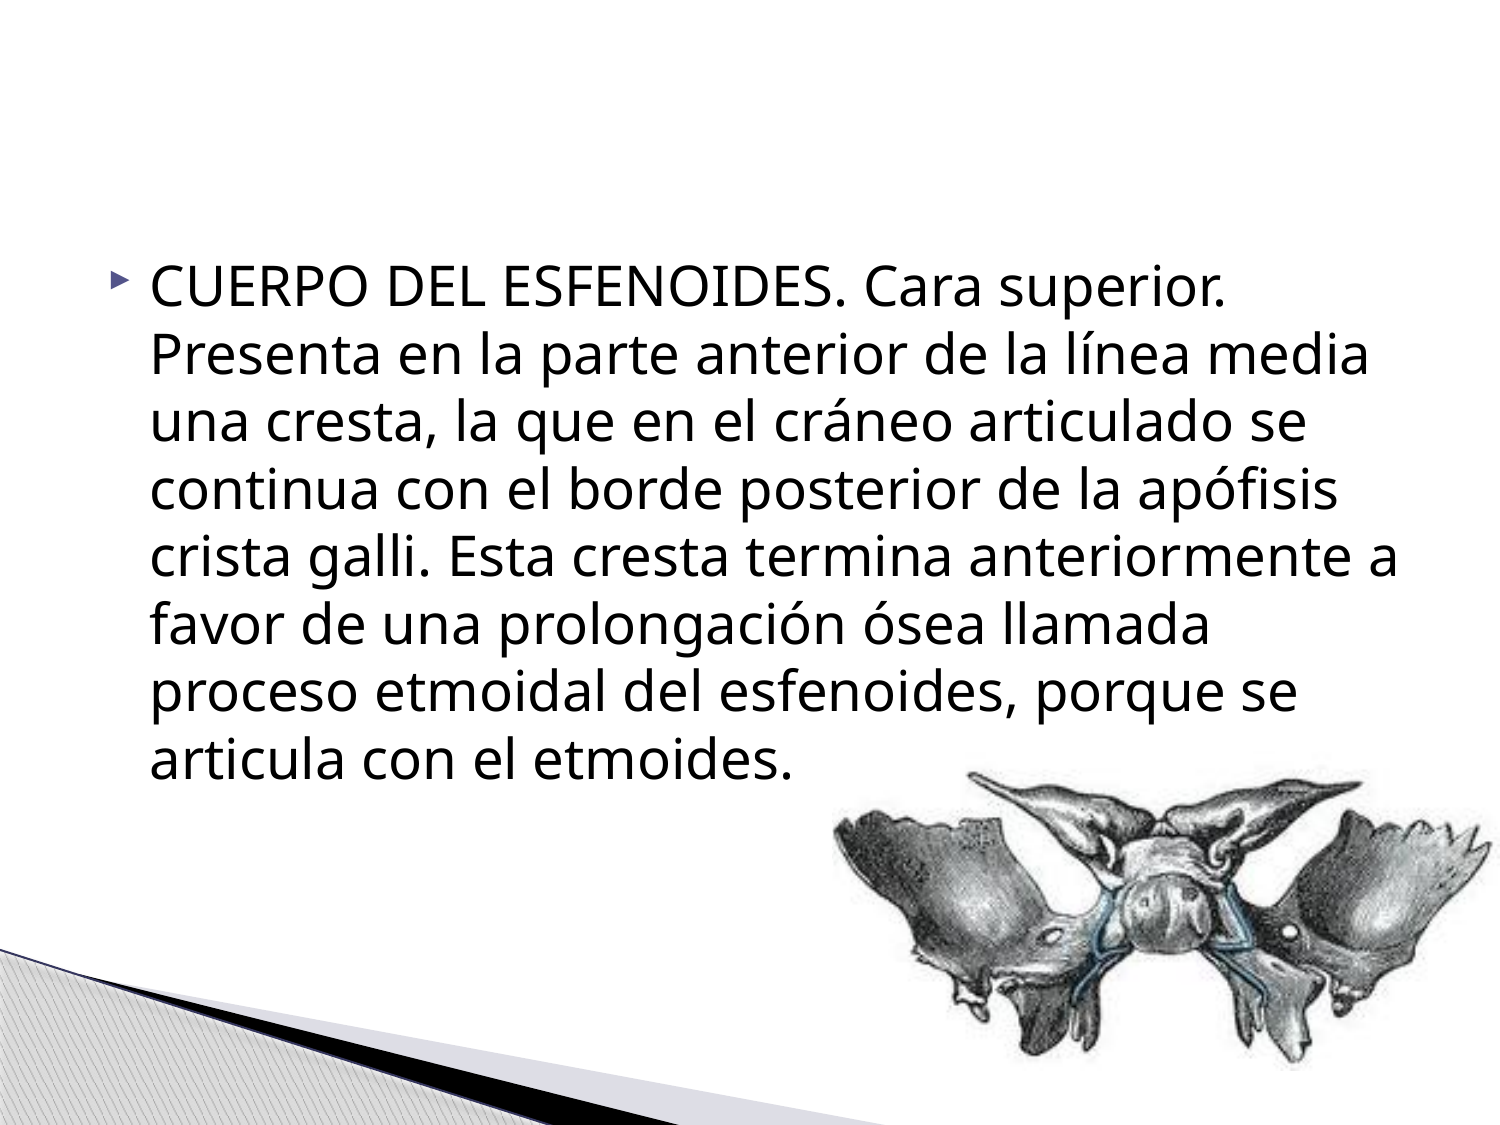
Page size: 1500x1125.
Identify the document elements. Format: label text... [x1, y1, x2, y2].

list CUERPO DEL ESFENOIDES. Cara superior. Presenta en la parte anterior de la línea media una cresta, la que en el cráneo articulado se continua con el borde posterior de la apófisis crista galli. Esta cresta termina anteriormente a favor de una prolongación ósea llamada proceso etmoidal del esfenoides, porque se articula con el etmoides. [75, 243, 1425, 986]
picture [832, 751, 1500, 1071]
